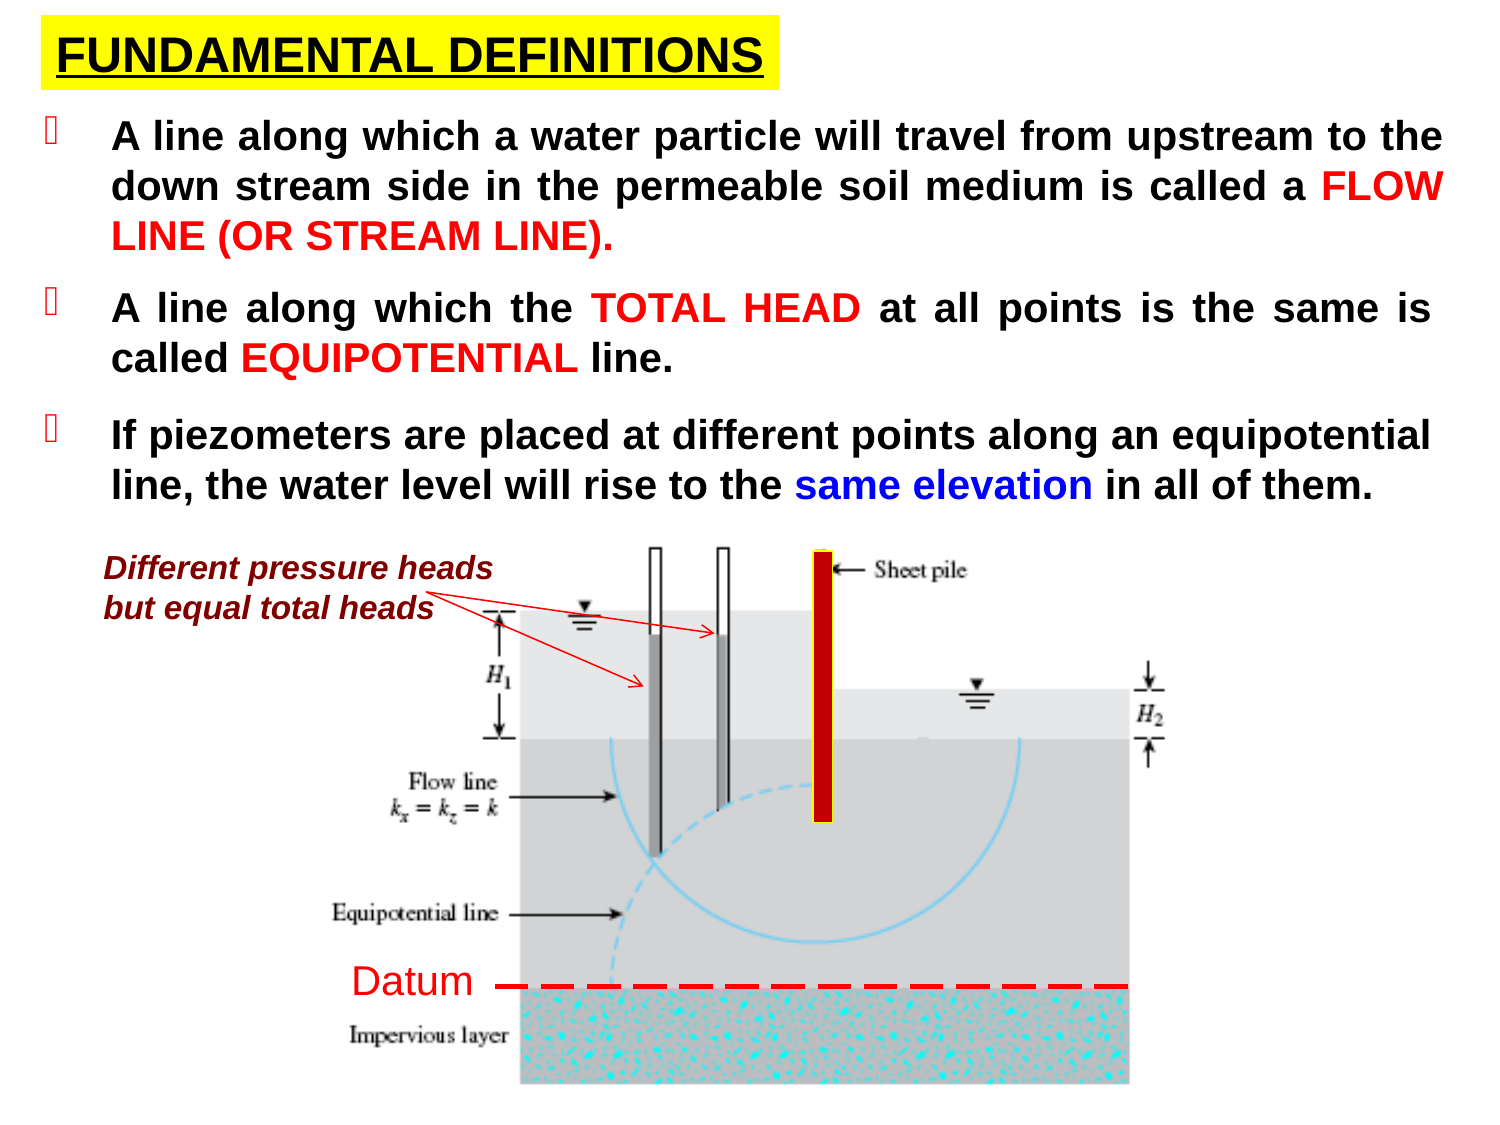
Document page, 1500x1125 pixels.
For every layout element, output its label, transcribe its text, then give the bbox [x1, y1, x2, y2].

text_box A line along which the TOTAL HEAD at all points is the same is called EQUIPOTENTIAL line. [29, 273, 1447, 389]
text_box A line along which a water particle will travel from upstream to the down stream side in the permeable soil medium is called a FLOW LINE (OR STREAM LINE). [29, 101, 1459, 267]
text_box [425, 642, 644, 687]
text_box FUNDAMENTAL DEFINITIONS [40, 15, 780, 90]
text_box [425, 591, 715, 634]
picture [324, 515, 1188, 1099]
text_box If piezometers are placed at different points along an equipotential line, the water level will rise to the same elevation in all of them. [29, 400, 1447, 515]
text_box Different pressure heads but equal total heads [88, 538, 319, 634]
